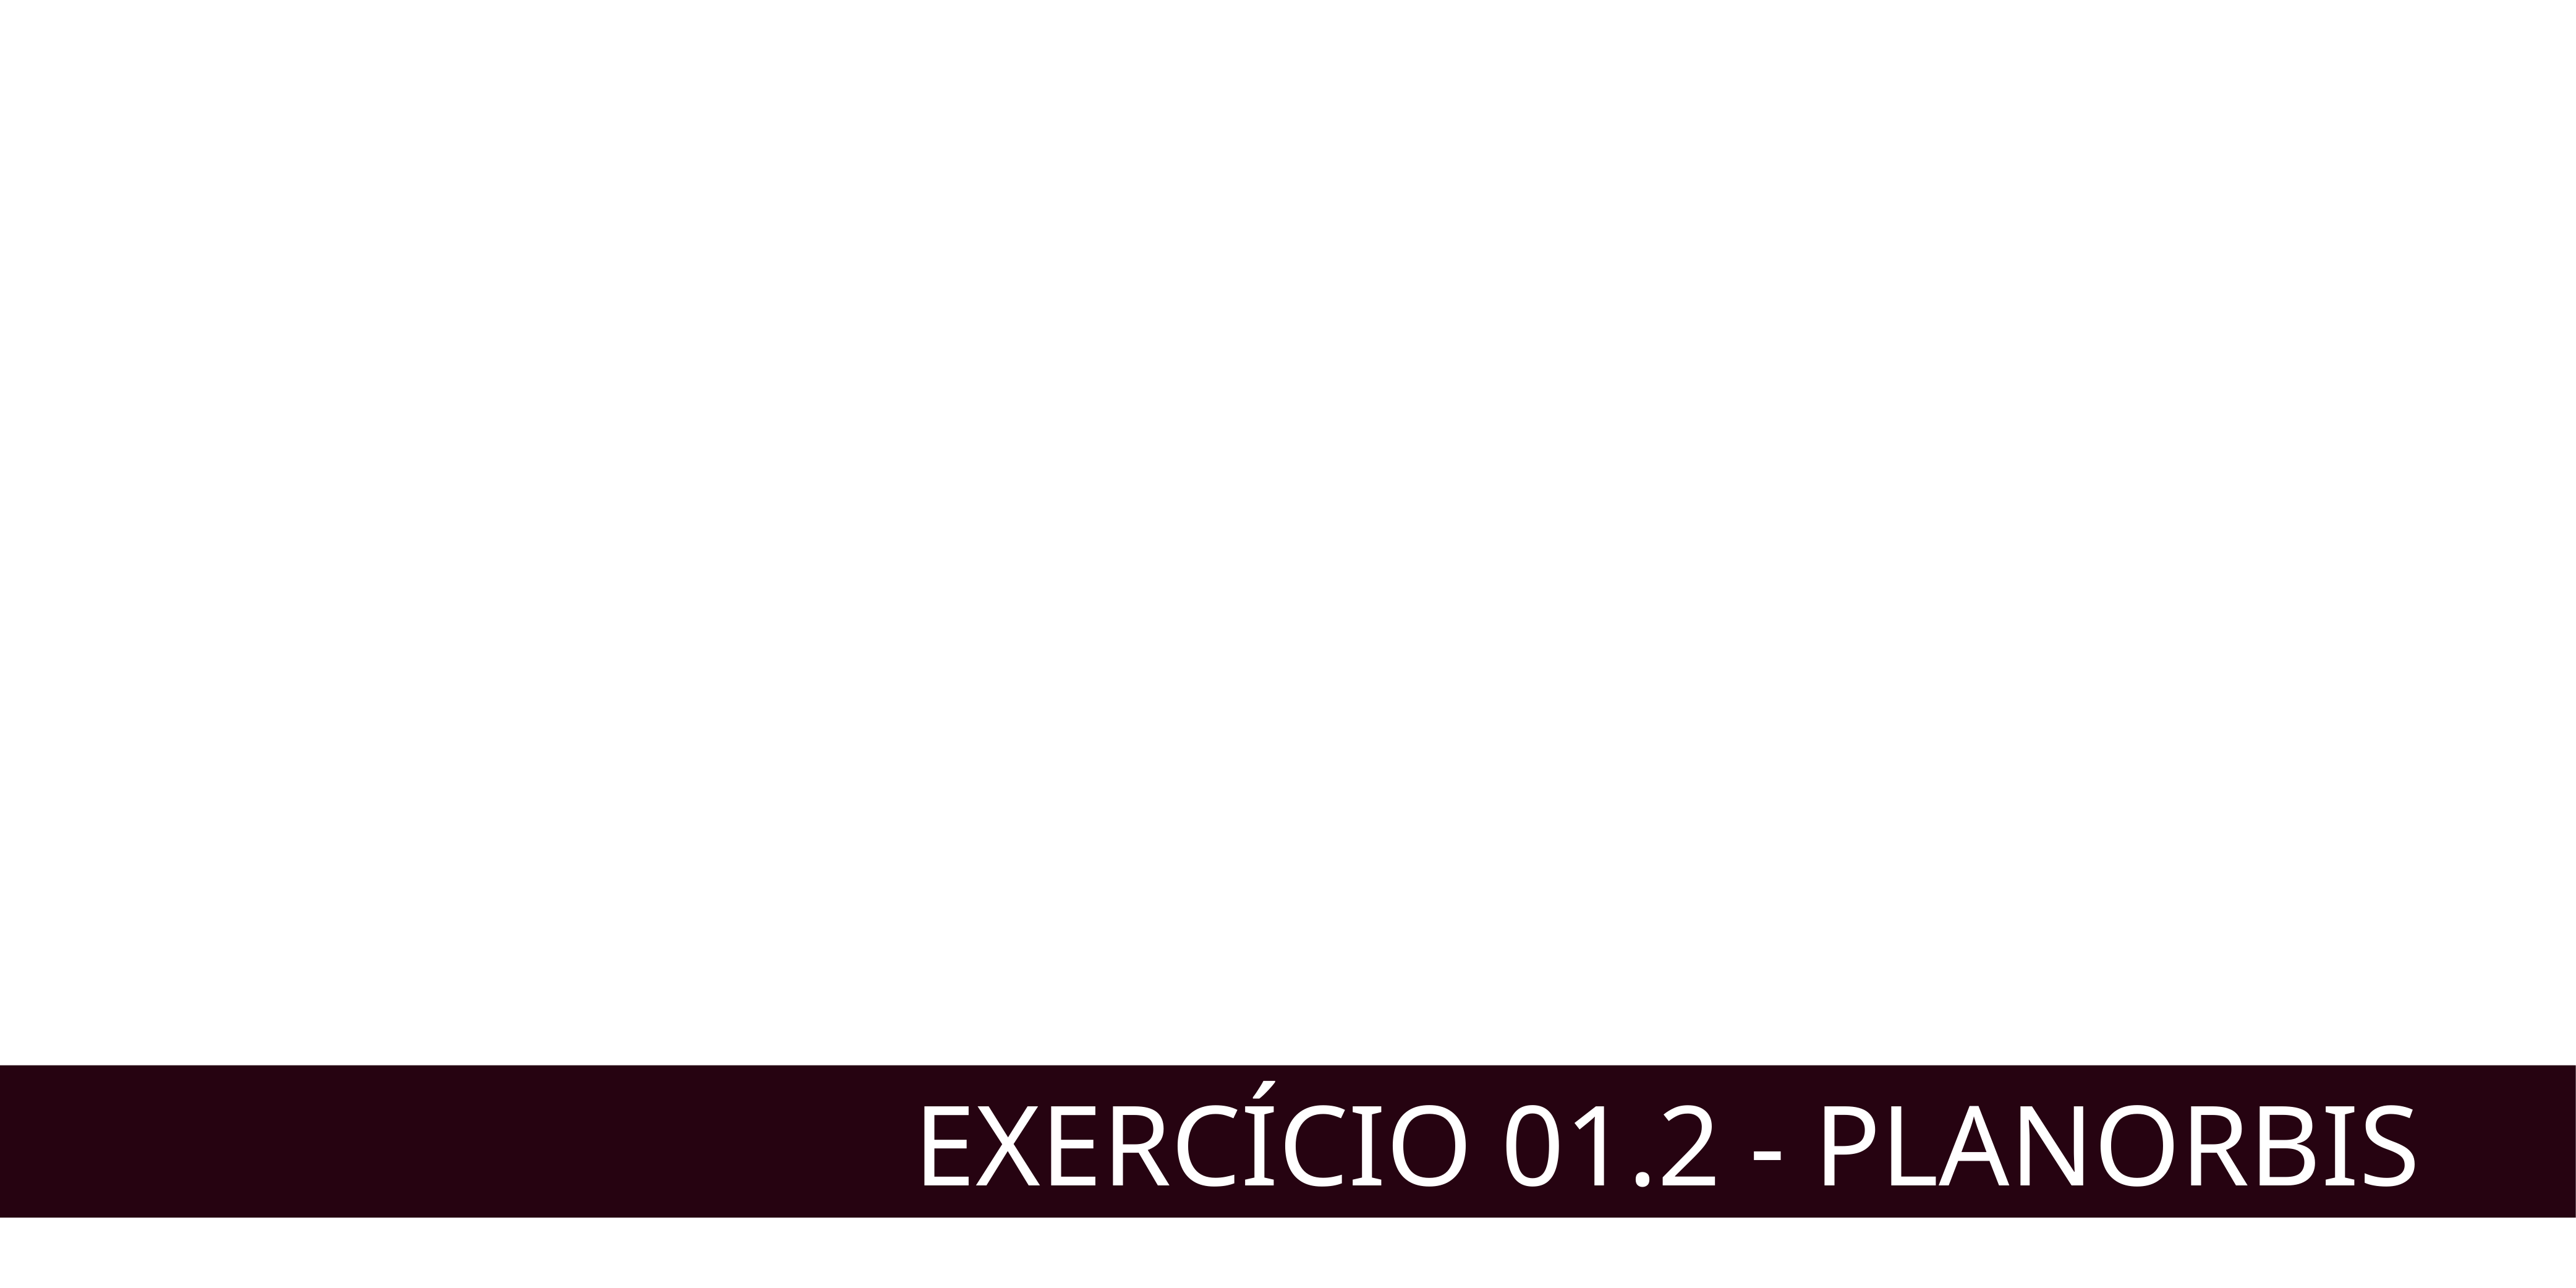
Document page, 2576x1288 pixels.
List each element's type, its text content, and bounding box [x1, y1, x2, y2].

text_box EXERCÍCIO 01.2 - PLANORBIS [195, 1068, 2457, 1215]
text_box [0, 1065, 2576, 1218]
